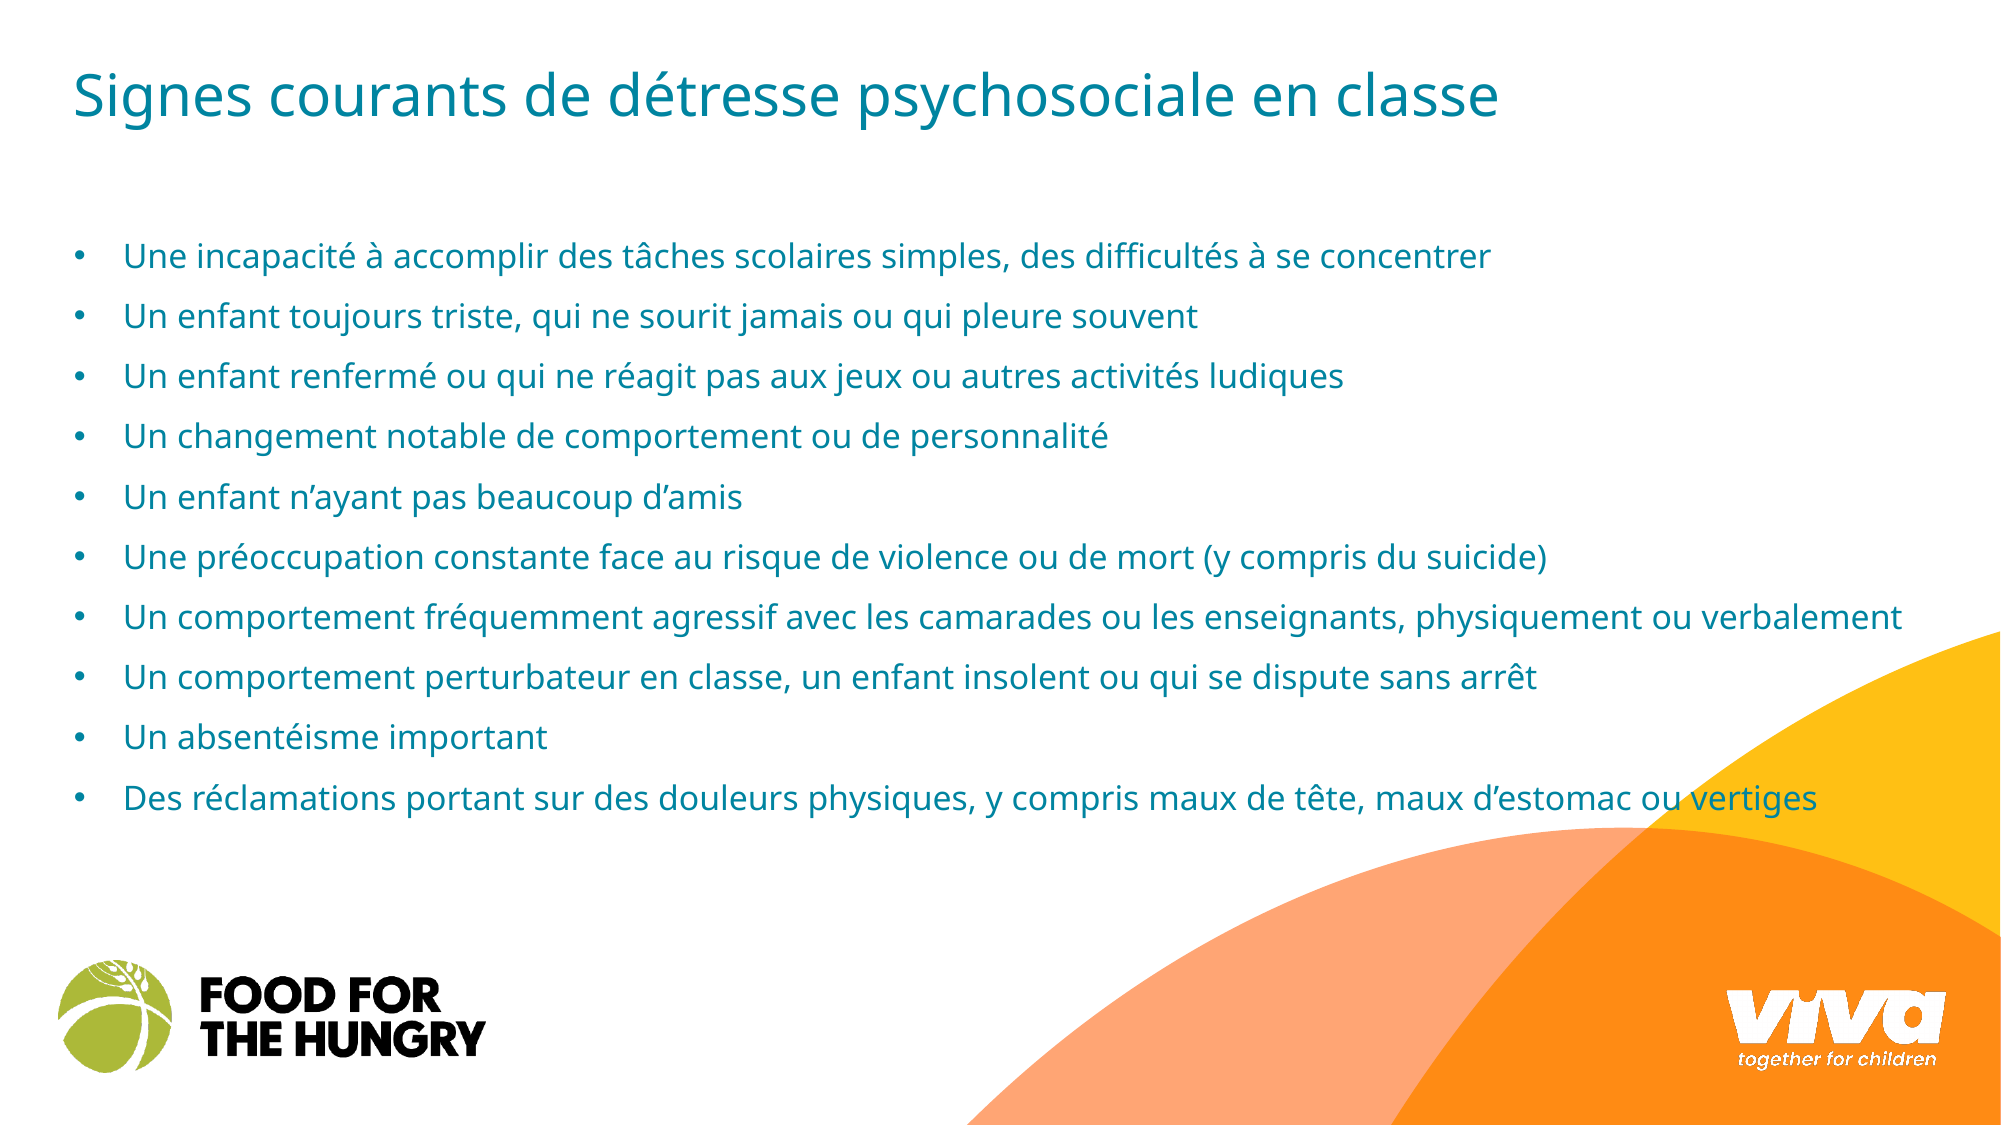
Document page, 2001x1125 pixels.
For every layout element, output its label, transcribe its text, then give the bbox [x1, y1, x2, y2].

list Une incapacité à accomplir des tâches scolaires simples, des difficultés à se concentrer Un enfant toujours triste, qui ne sourit jamais ou qui pleure souvent Un enfant renfermé ou qui ne réagit pas aux jeux ou autres activités ludiques Un changement notable de comportement ou de personnalité Un enfant n’ayant pas beaucoup d’amis Une préoccupation constante face au risque de violence ou de mort (y compris du suicide) Un comportement fréquemment agressif avec les camarades ou les enseignants, physiquement ou verbalement Un comportement perturbateur en classe, un enfant insolent ou qui se dispute sans arrêt Un absentéisme important Des réclamations portant sur des douleurs physiques, y compris maux de tête, maux d’estomac ou vertiges [58, 224, 1941, 871]
list Signes courants de détresse psychosociale en classe [59, 59, 1942, 272]
picture [1672, 936, 2000, 1125]
picture [58, 960, 486, 1073]
